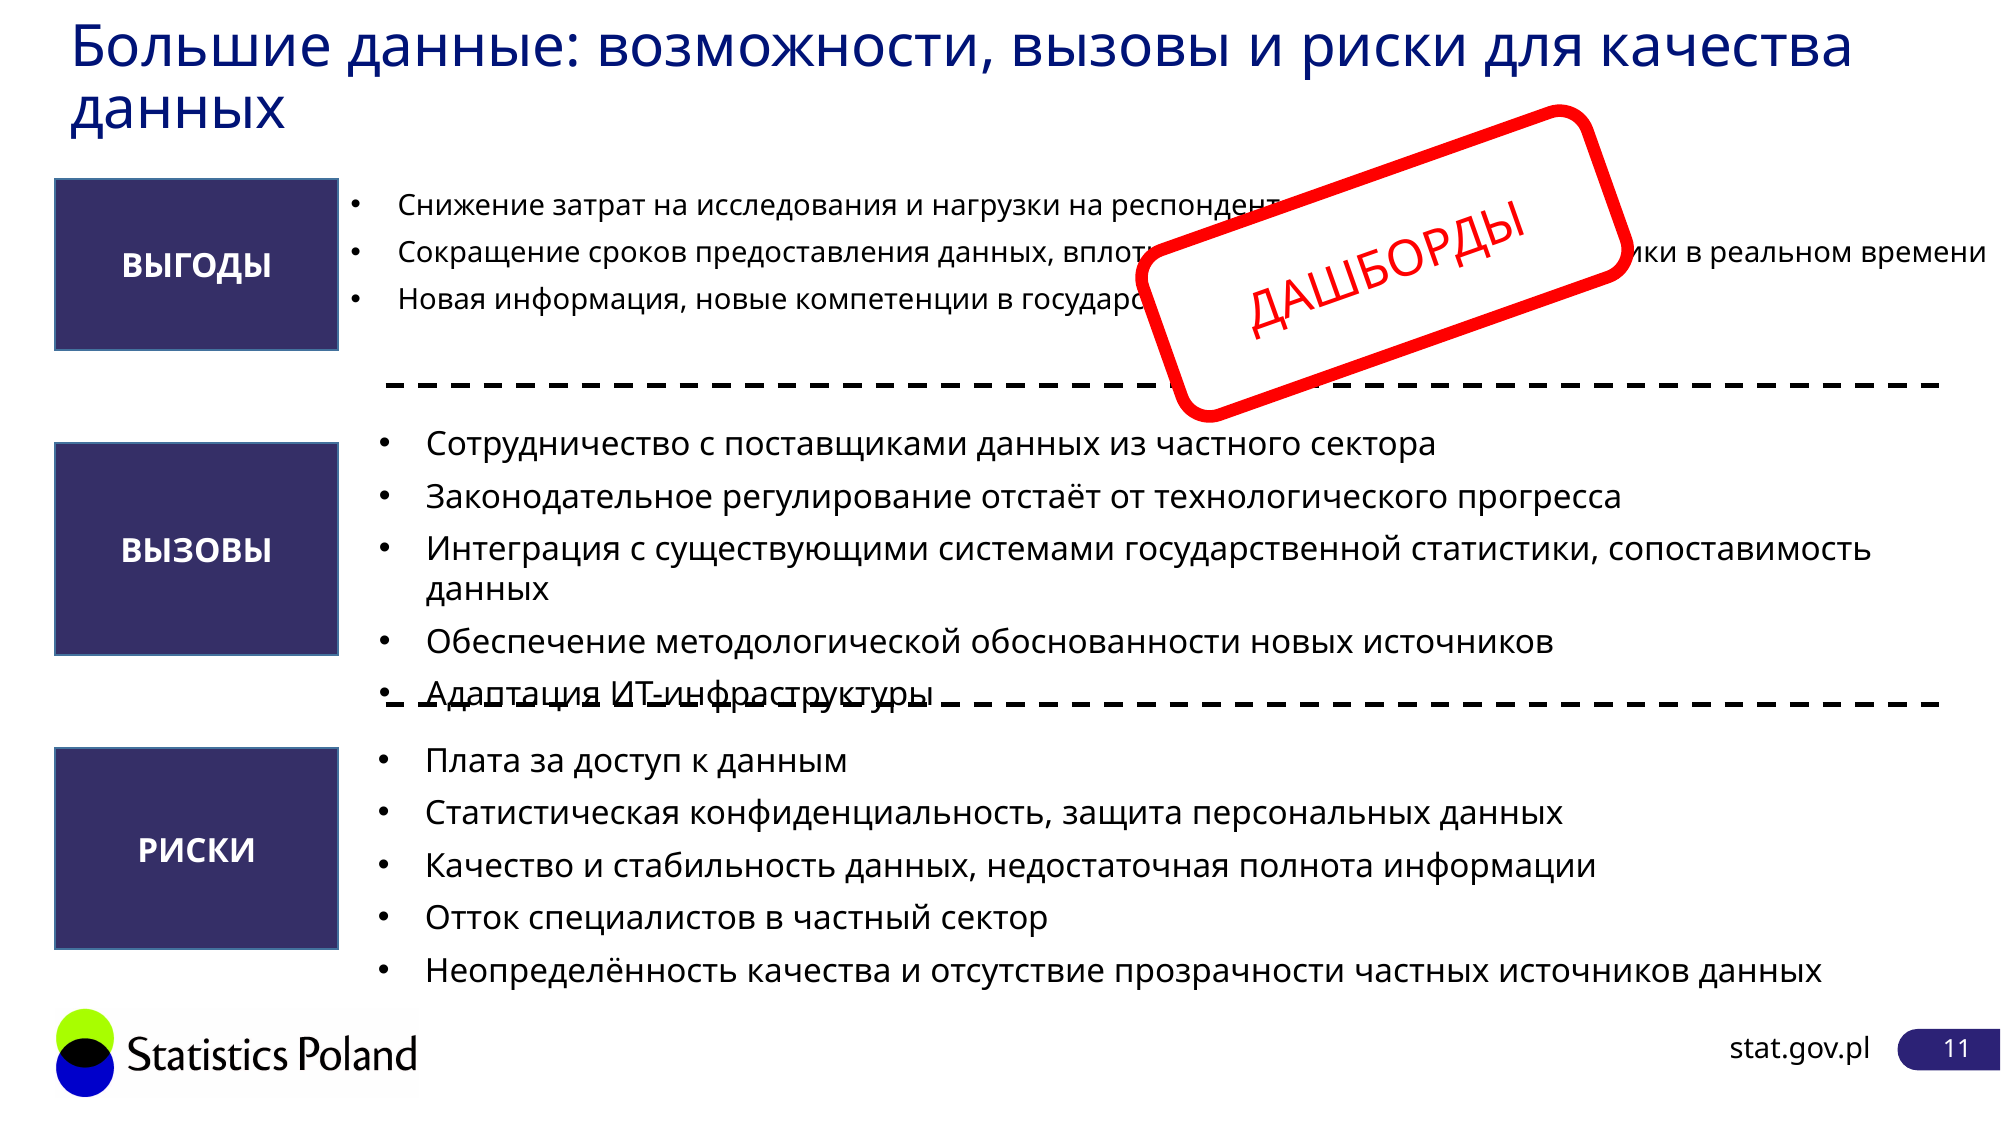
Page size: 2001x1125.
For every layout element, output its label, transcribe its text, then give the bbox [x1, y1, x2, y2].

text_box РИСКИ [54, 747, 339, 950]
text_box ДАШБОРДЫ [1177, 386, 1304, 418]
title Большие данные: возможности, вызовы и риски для качества данных [55, 31, 1945, 150]
footer stat.gov.pl [418, 1005, 1886, 1094]
text_box ВЫЗОВЫ [54, 442, 339, 656]
text_box ВЫГОДЫ [54, 178, 339, 351]
text_box Сотрудничество с поставщиками данных из частного сектора Законодательное регулирование отстаёт от технологического прогресса Интеграция с существующими системами государственной статистики, сопоставимость данных Обеспечение методологической обоснованности новых источников Адаптация ИТ-инфраструктуры [364, 415, 1957, 720]
text_box Снижение затрат на исследования и нагрузки на респондентов Сокращение сроков предоставления данных, вплоть до (почти) оперативной аналитики в реальном времени Новая информация, новые компетенции в государственной статистике [335, 178, 1358, 324]
text_box ДАШБОРДЫ [1140, 109, 1629, 385]
text_box Снижение затрат на исследования и нагрузки на респондентов Сокращение сроков предоставления данных, вплоть до (почти) оперативной аналитики в реальном времени Новая информация, новые компетенции в государственной статистике [1482, 178, 2000, 324]
text_box Плата за доступ к данным Статистическая конфиденциальность, защита персональных данных Качество и стабильность данных, недостаточная полнота информации Отток специалистов в частный сектор Неопределённость качества и отсутствие прозрачности частных источников данных [363, 731, 1970, 997]
picture [55, 1008, 419, 1098]
